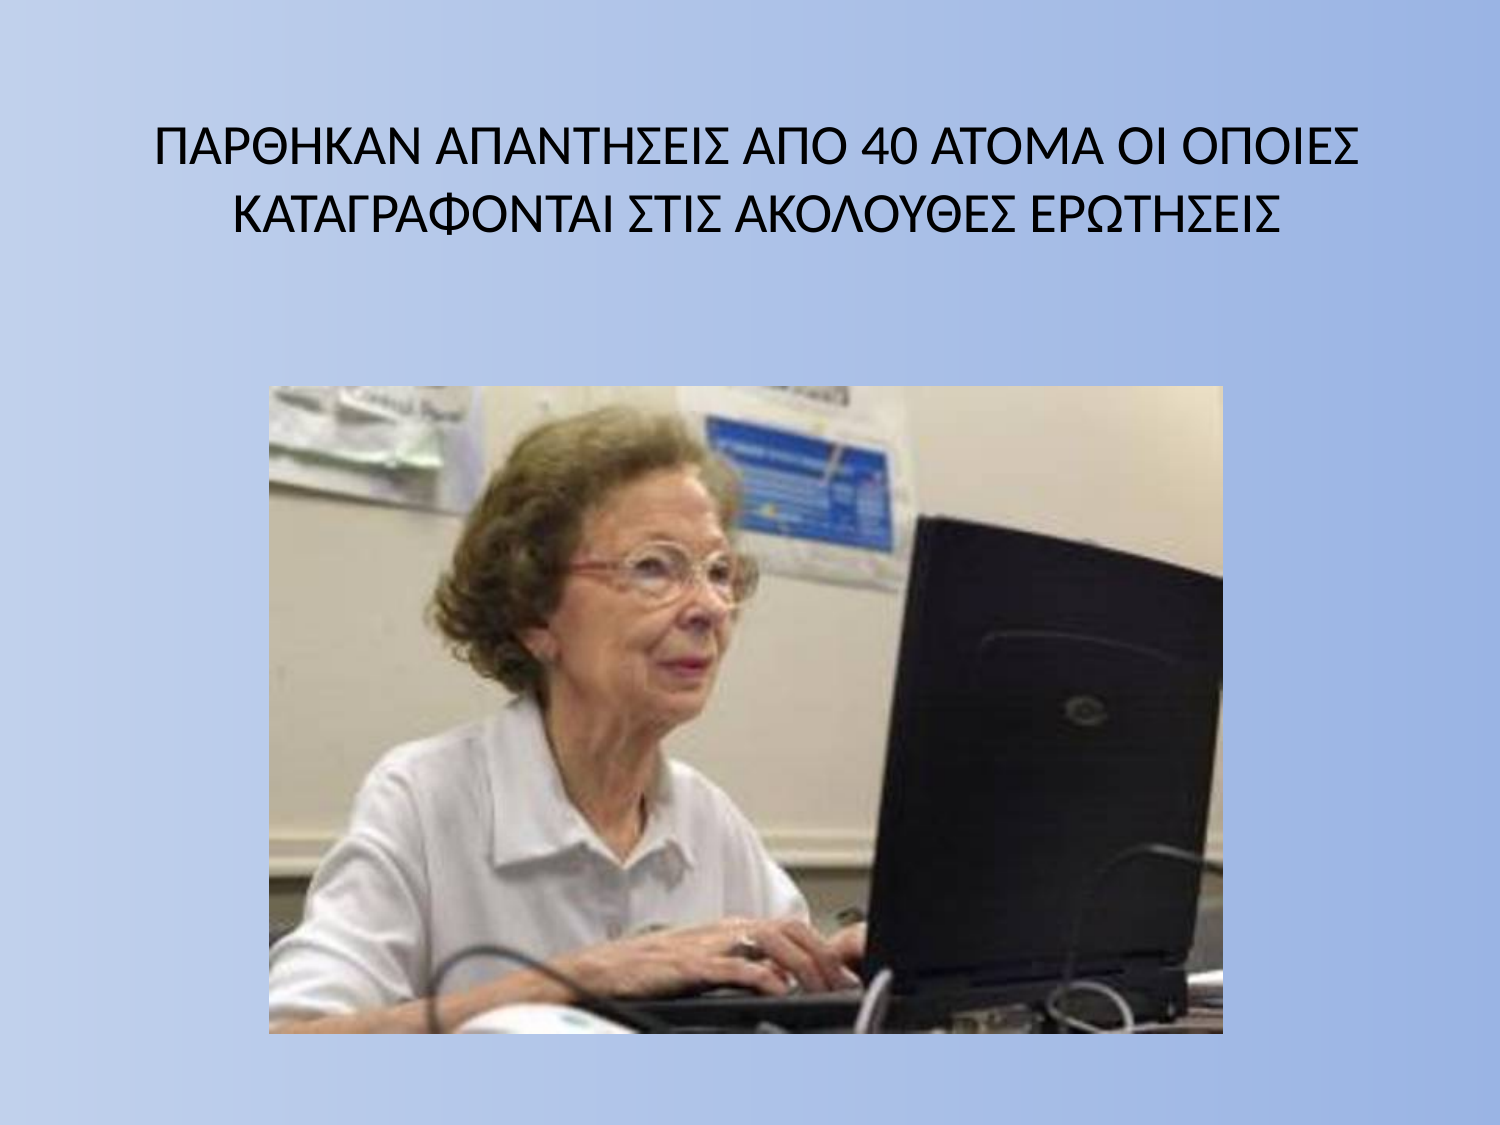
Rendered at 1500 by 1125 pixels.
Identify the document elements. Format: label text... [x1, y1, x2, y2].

picture [269, 386, 1223, 1034]
title ΠΑΡΘΗΚΑΝ ΑΠΑΝΤΗΣΕΙΣ ΑΠΟ 40 ΑΤΟΜΑ ΟΙ ΟΠΟΙΕΣ ΚΑΤΑΓΡΑΦΟΝΤΑΙ ΣΤΙΣ ΑΚΟΛΟΥΘΕΣ ΕΡΩΤΗΣΕΙΣ [82, 82, 1432, 270]
